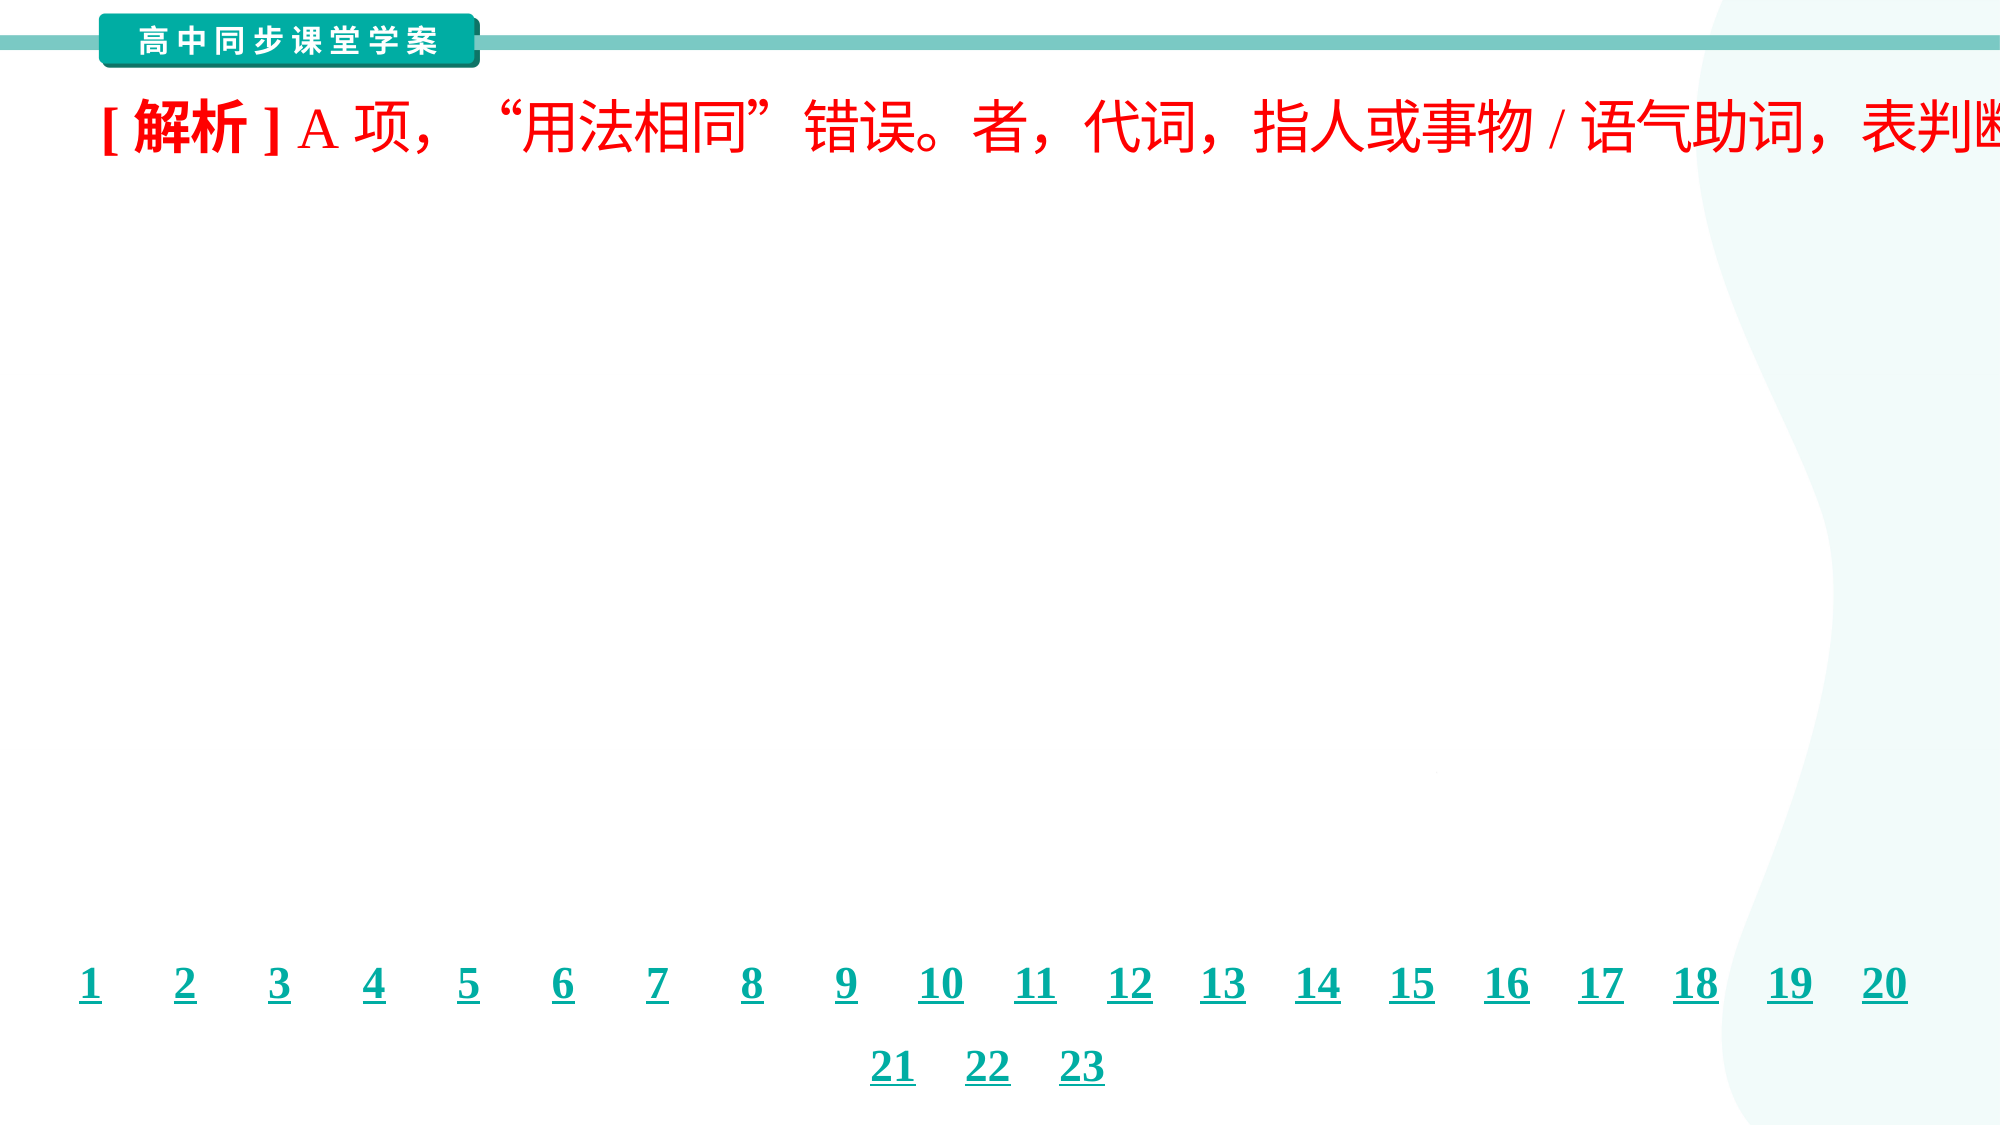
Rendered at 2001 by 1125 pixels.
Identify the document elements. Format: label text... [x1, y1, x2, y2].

picture [0, 0, 2000, 1125]
text_box [解析] A项，“用法相同”错误。者，代词，指人或事物/语气助词，表判断。 [100, 76, 1899, 161]
